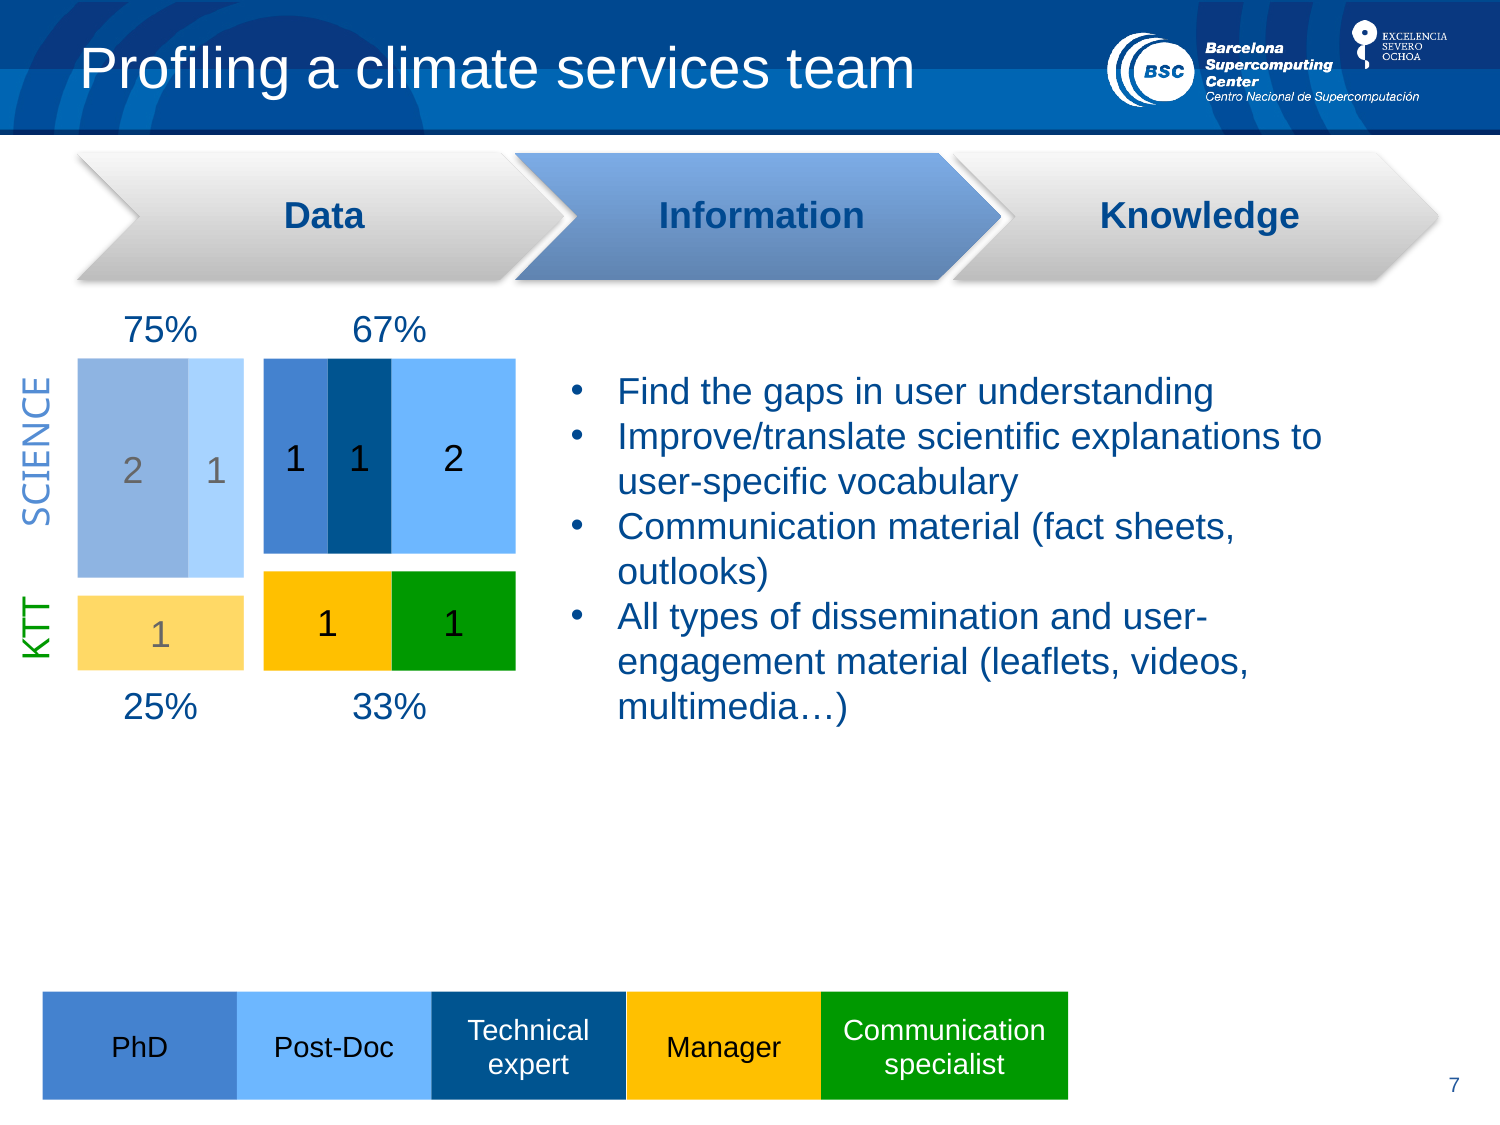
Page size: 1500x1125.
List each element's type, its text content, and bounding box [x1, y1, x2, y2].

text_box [77, 358, 244, 579]
text_box [63, 357, 246, 676]
title Profiling a climate services team [65, 23, 1081, 135]
picture [0, 0, 1500, 135]
text_box 33% [337, 679, 442, 735]
text_box SCIENCE [4, 361, 63, 542]
text_box 67% [337, 297, 442, 357]
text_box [42, 991, 1069, 1100]
text_box 25% [108, 676, 213, 735]
text_box Find the gaps in user understanding Improve/translate scientific explanations to user-specific vocabulary Communication material (fact sheets, outlooks) All types of dissemination and user-engagement material (leaflets, videos, multimedia…) [555, 359, 1386, 779]
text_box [76, 152, 1440, 281]
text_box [263, 571, 517, 671]
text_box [263, 358, 517, 554]
text_box KTT [4, 581, 65, 677]
text_box 75% [108, 297, 213, 357]
